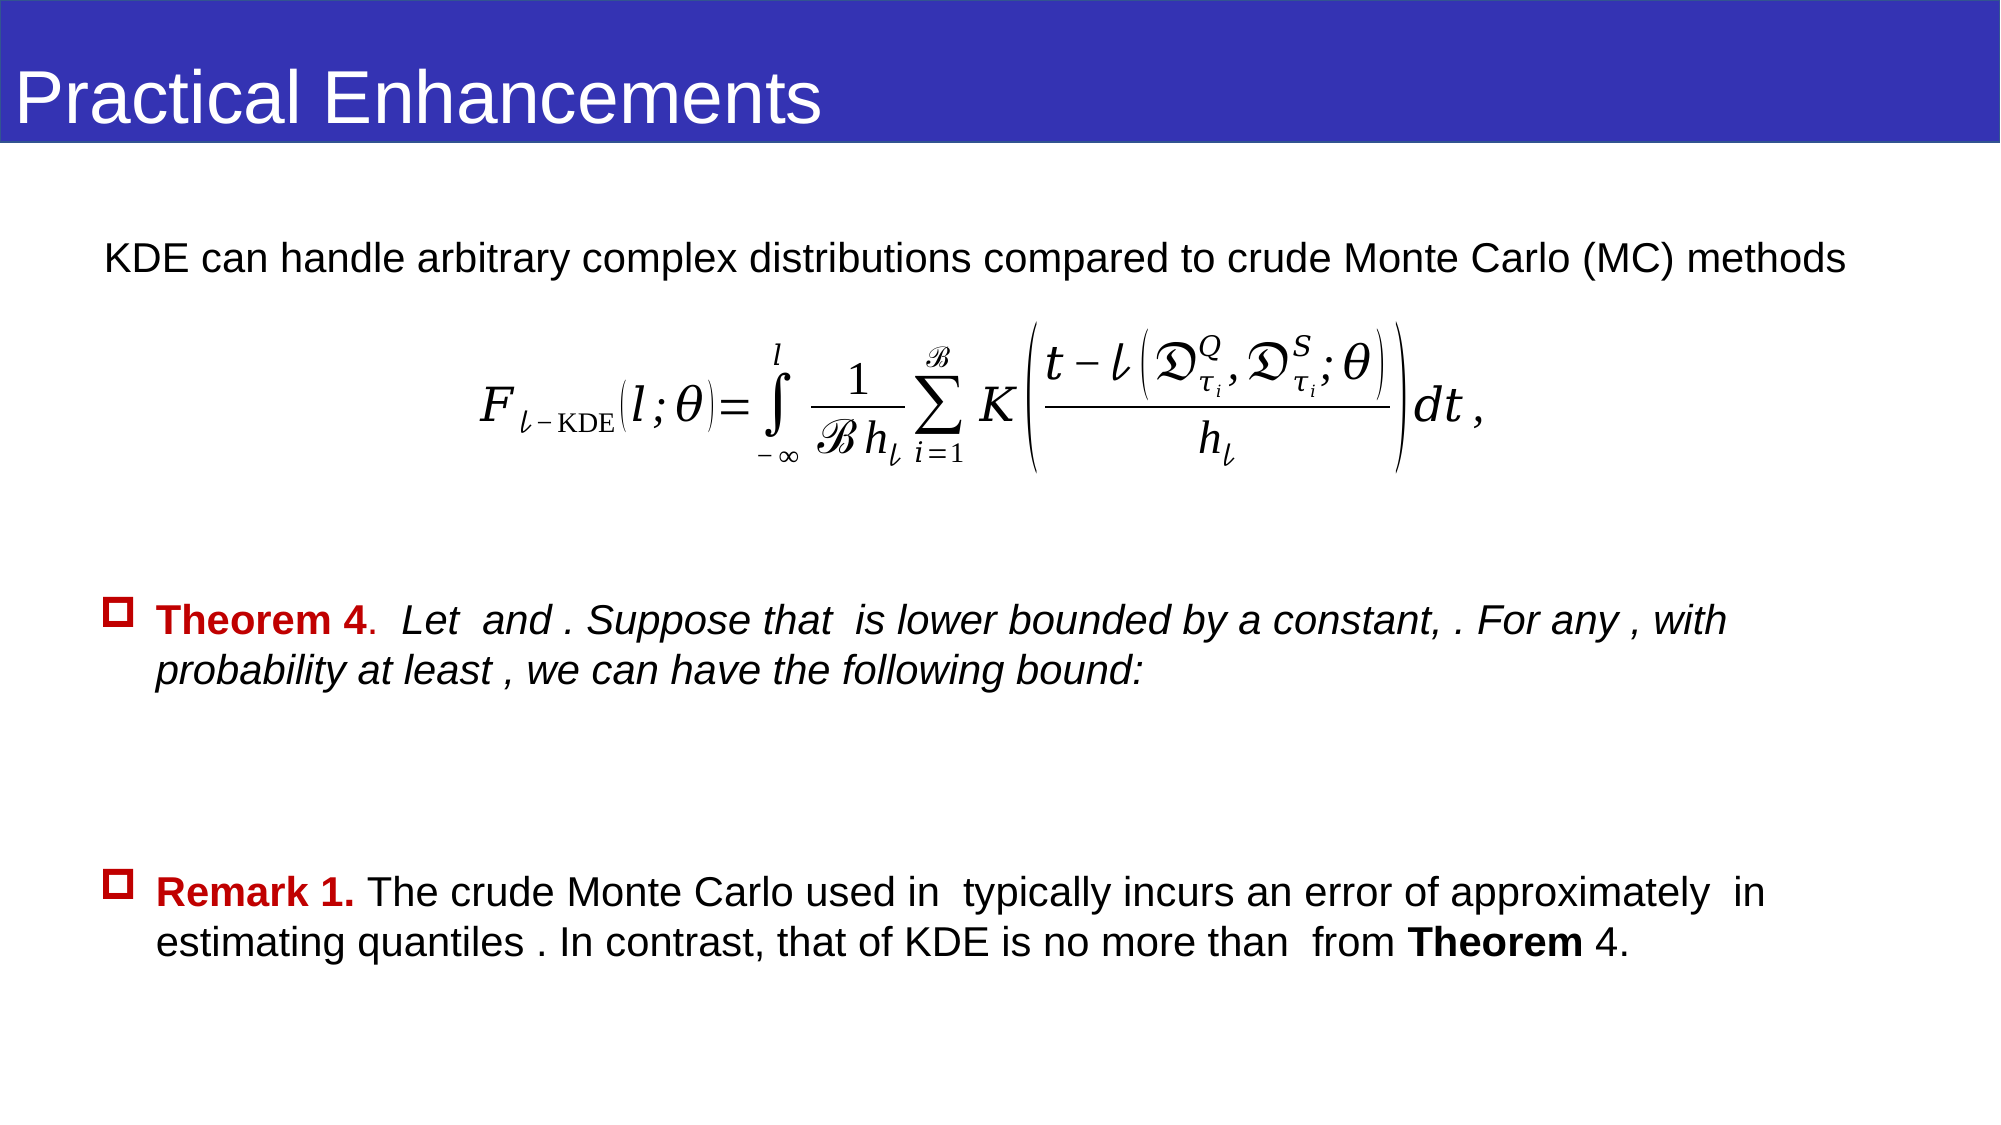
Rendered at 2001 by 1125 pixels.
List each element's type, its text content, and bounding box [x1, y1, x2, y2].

text_box KDE can handle arbitrary complex distributions compared to crude Monte Carlo (MC) methods [89, 223, 1931, 288]
text_box Practical Enhancements [0, 0, 2000, 143]
